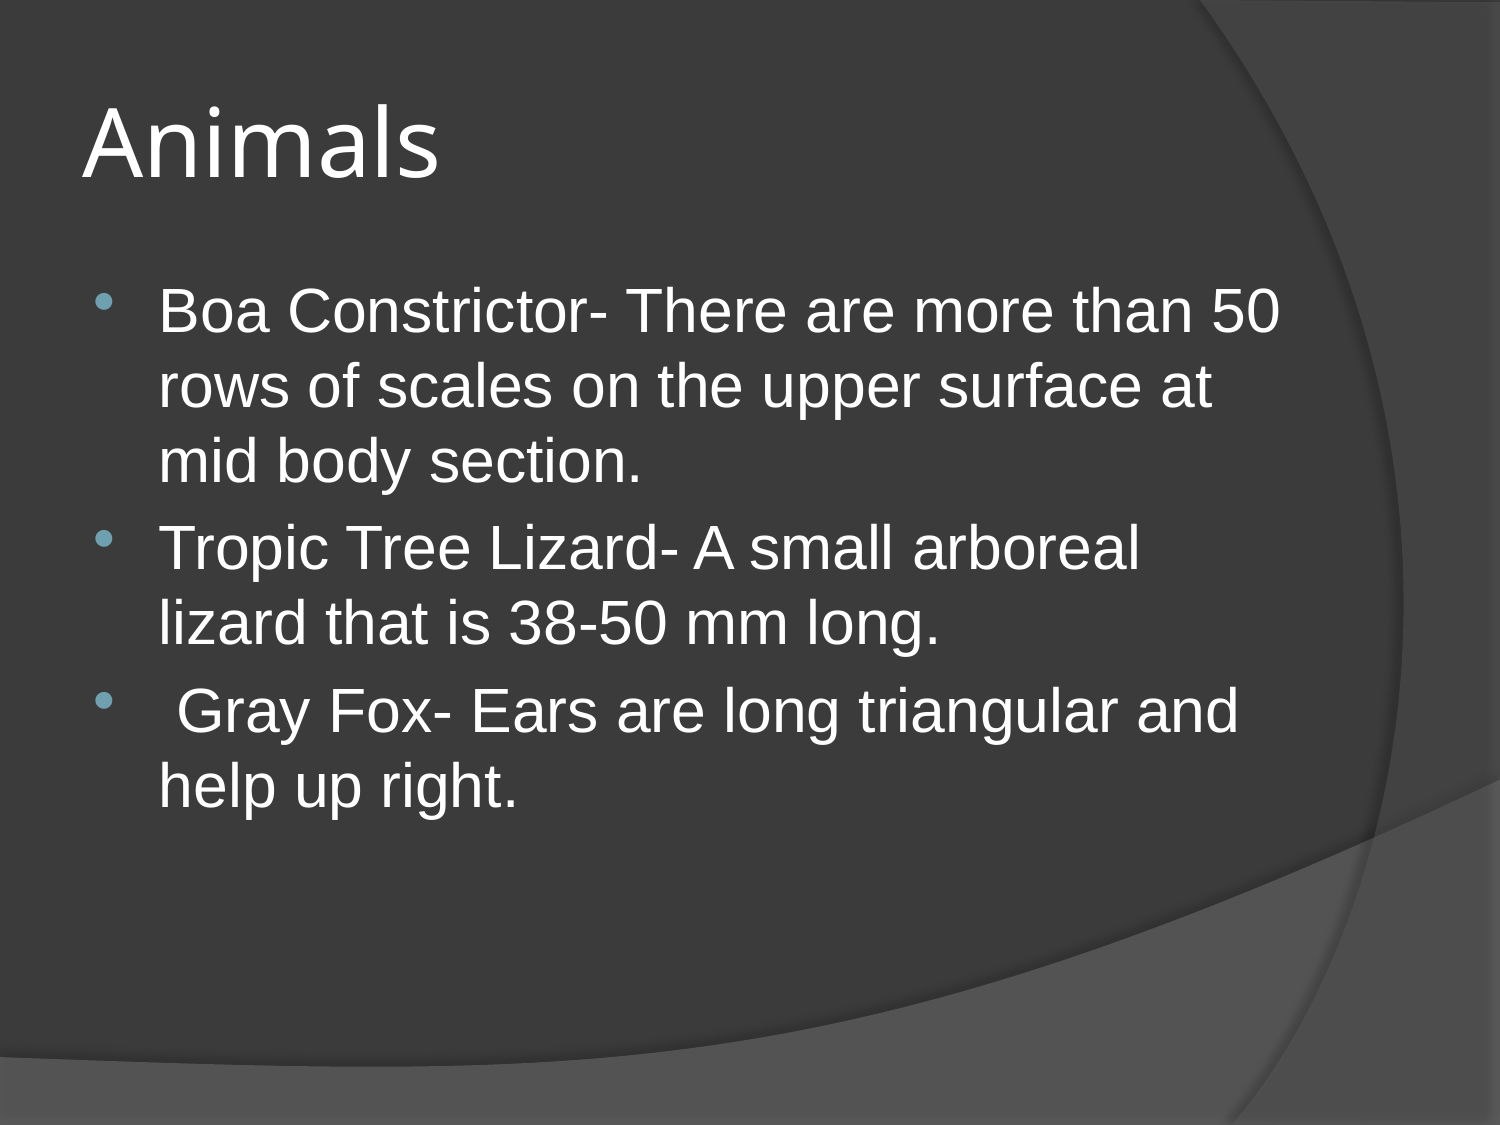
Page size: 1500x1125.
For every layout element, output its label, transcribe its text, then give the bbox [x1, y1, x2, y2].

title Animals [75, 45, 1300, 233]
list Boa Constrictor- There are more than 50 rows of scales on the upper surface at mid body section. Tropic Tree Lizard- A small arboreal lizard that is 38-50 mm long. Gray Fox- Ears are long triangular and help up right. [75, 262, 1300, 1005]
